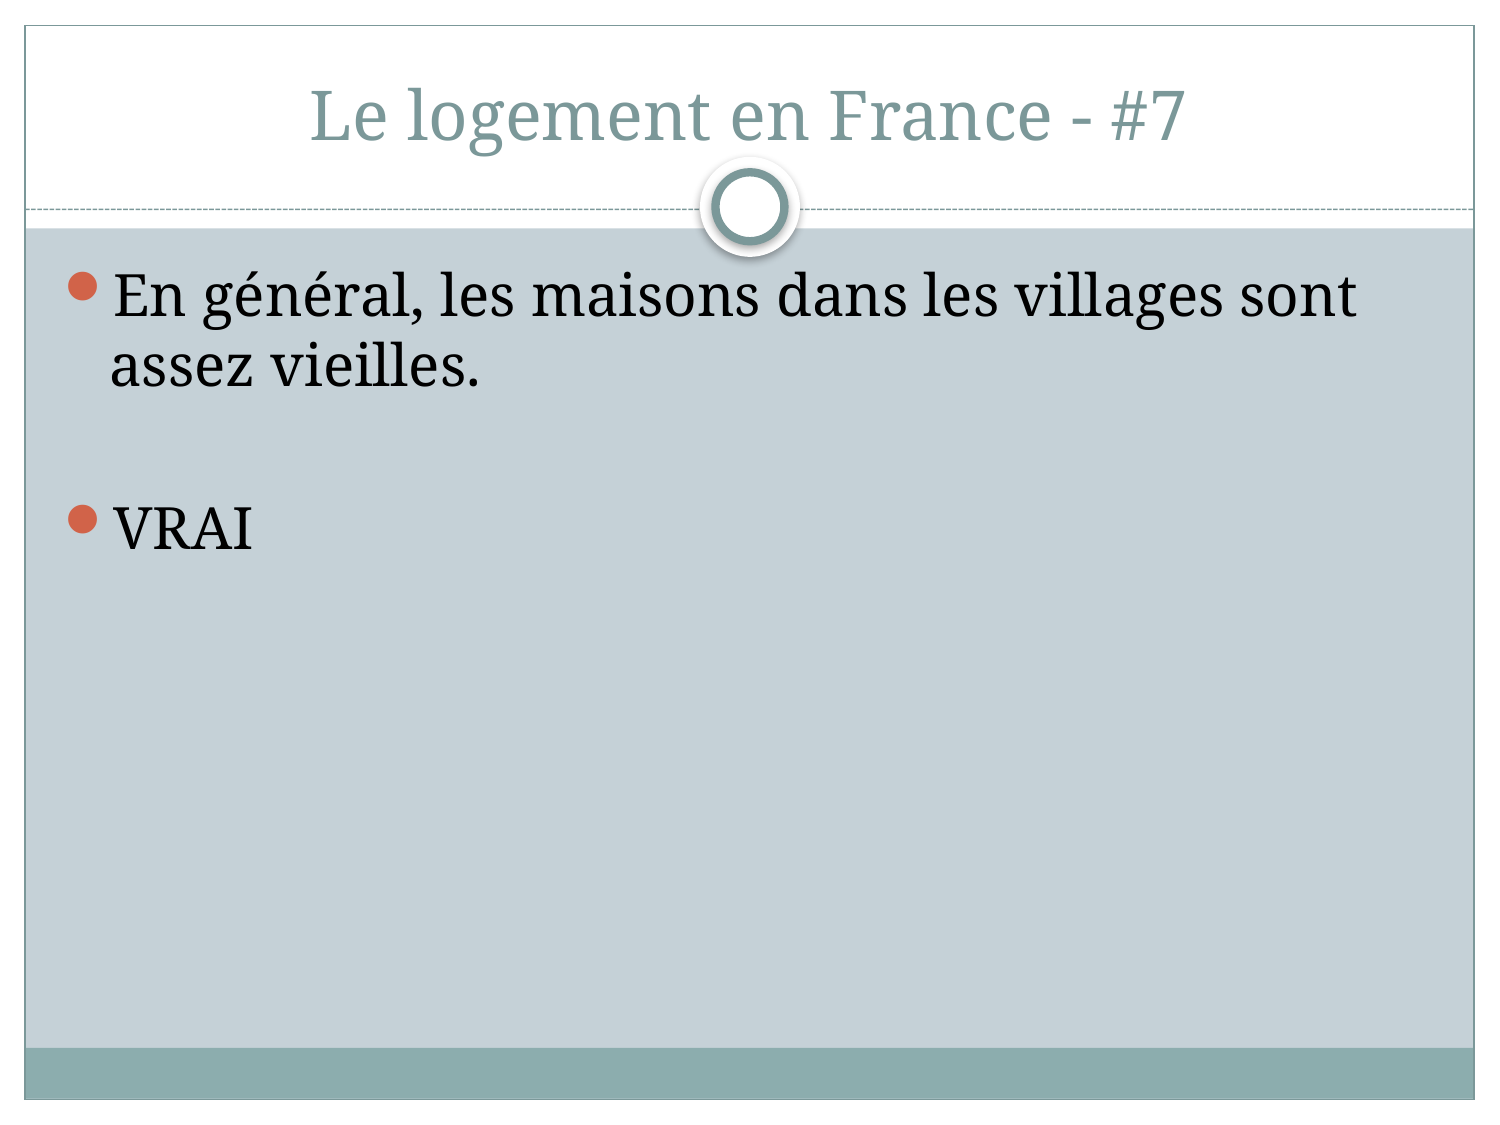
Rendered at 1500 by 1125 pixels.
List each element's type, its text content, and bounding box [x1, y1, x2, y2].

list En général, les maisons dans les villages sont assez vieilles. VRAI [49, 250, 1445, 1001]
title Le logement en France - #7 [49, 37, 1450, 162]
